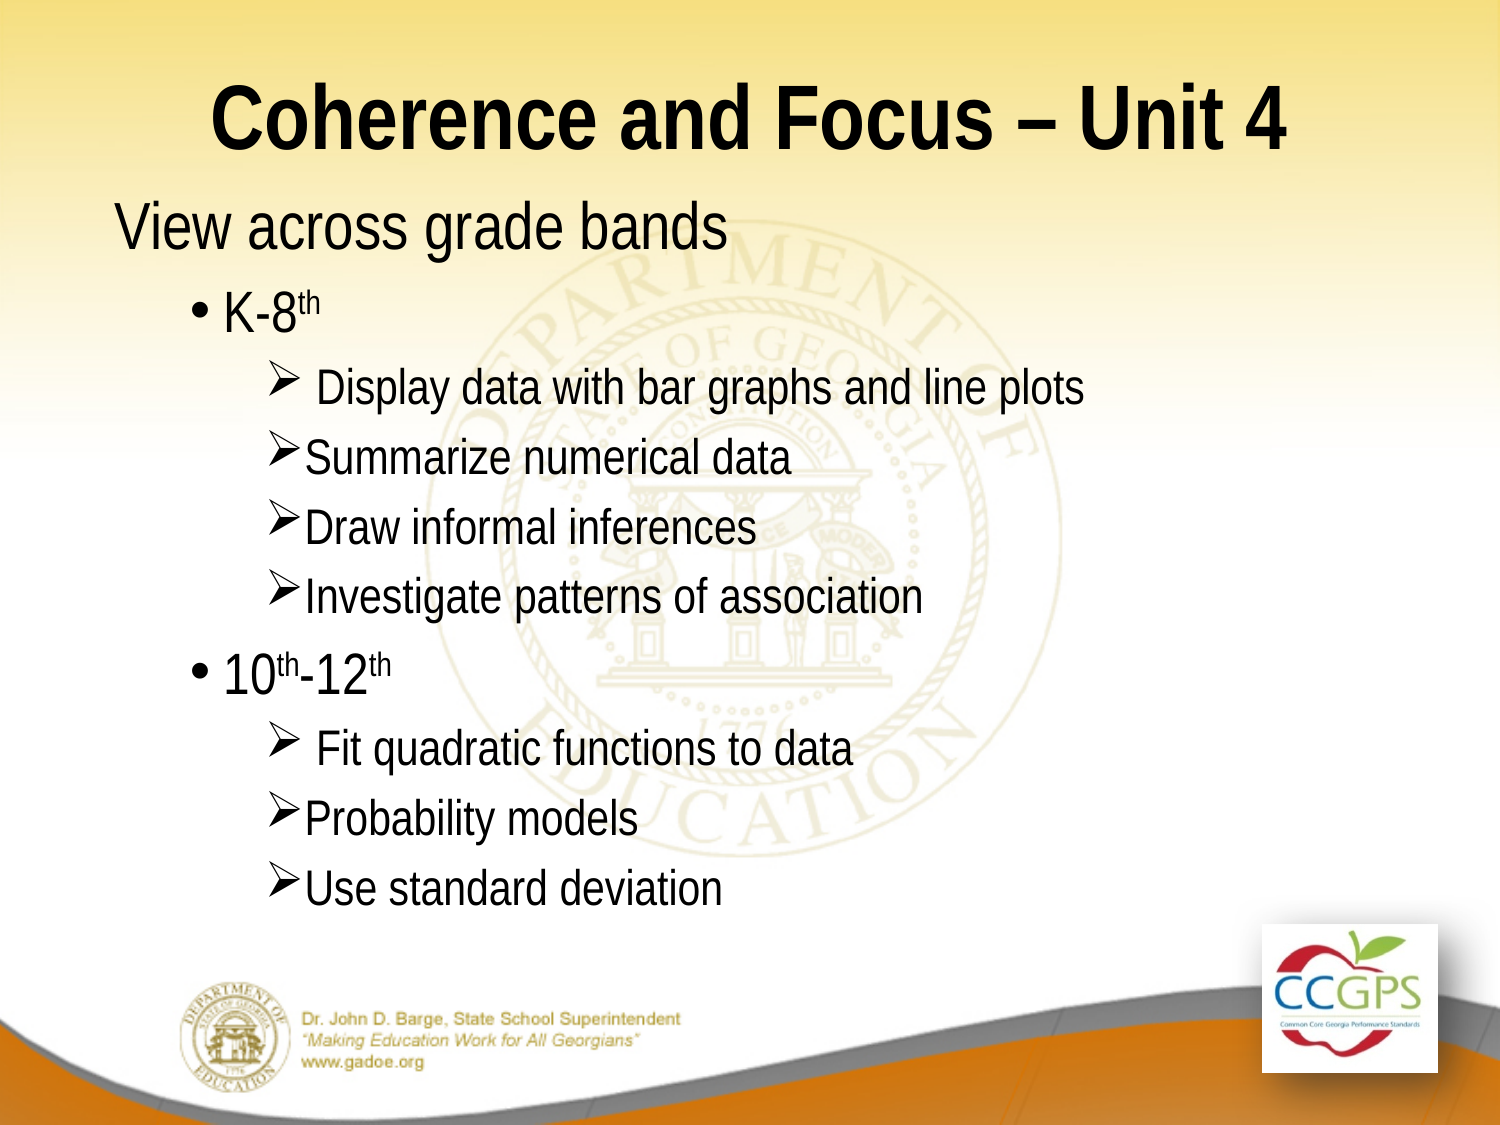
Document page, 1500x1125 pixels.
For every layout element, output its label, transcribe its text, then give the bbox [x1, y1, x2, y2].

picture [0, 0, 1500, 1125]
subtitle View across grade bands K-8th Display data with bar graphs and line plots Summarize numerical data Draw informal inferences Investigate patterns of association 10th-12th Fit quadratic functions to data Probability models Use standard deviation [99, 174, 1438, 938]
title Coherence and Focus – Unit 4 [112, 49, 1388, 174]
